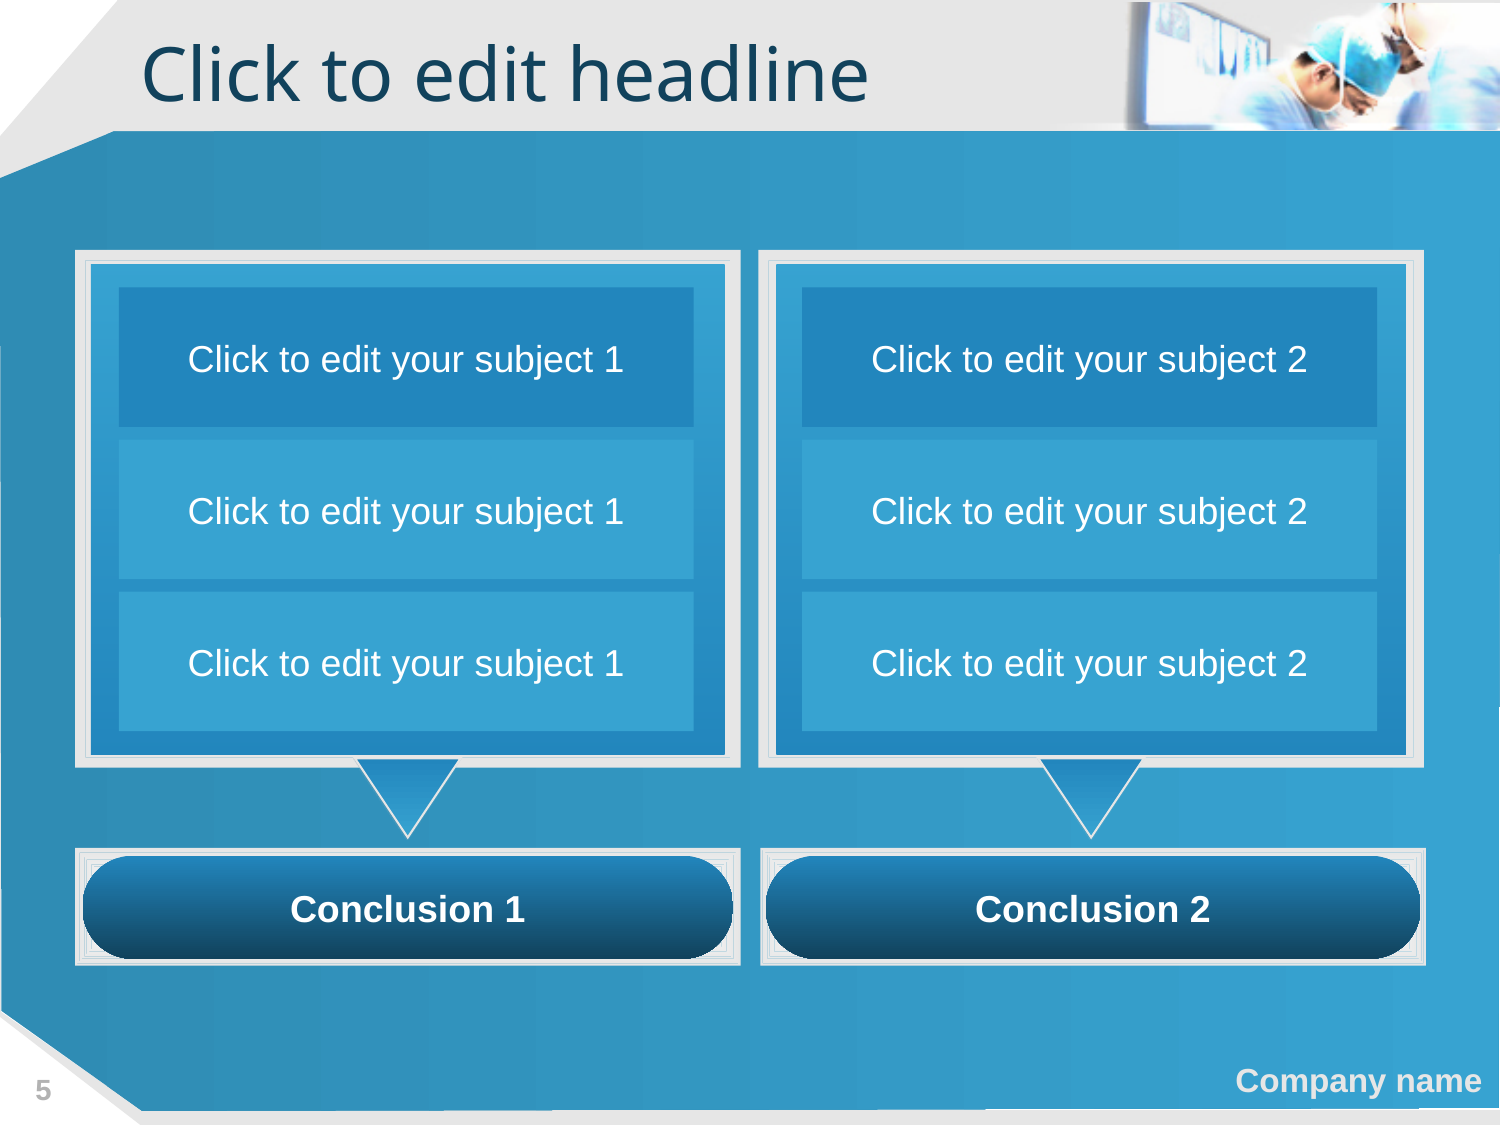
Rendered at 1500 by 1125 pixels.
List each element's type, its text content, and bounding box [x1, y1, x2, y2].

text_box [75, 847, 741, 966]
text_box [90, 264, 725, 755]
text_box Click to edit your subject 1 [118, 591, 694, 732]
text_box [354, 758, 461, 838]
title Click to edit headline [124, 7, 1474, 135]
slide_number 5 [0, 1063, 67, 1125]
text_box Click to edit your subject 1 [118, 287, 694, 427]
text_box Conclusion 2 [765, 855, 1421, 959]
text_box [1038, 758, 1144, 838]
text_box Click to edit your subject 1 [118, 439, 694, 580]
text_box [776, 264, 1406, 755]
text_box Click to edit your subject 2 [802, 287, 1378, 427]
text_box [75, 249, 741, 768]
text_box [758, 249, 1424, 768]
text_box Conclusion 1 [82, 855, 734, 959]
picture [117, 0, 1500, 131]
text_box Click to edit your subject 2 [802, 591, 1378, 732]
text_box Click to edit your subject 2 [802, 439, 1378, 580]
text_box [760, 847, 1426, 966]
